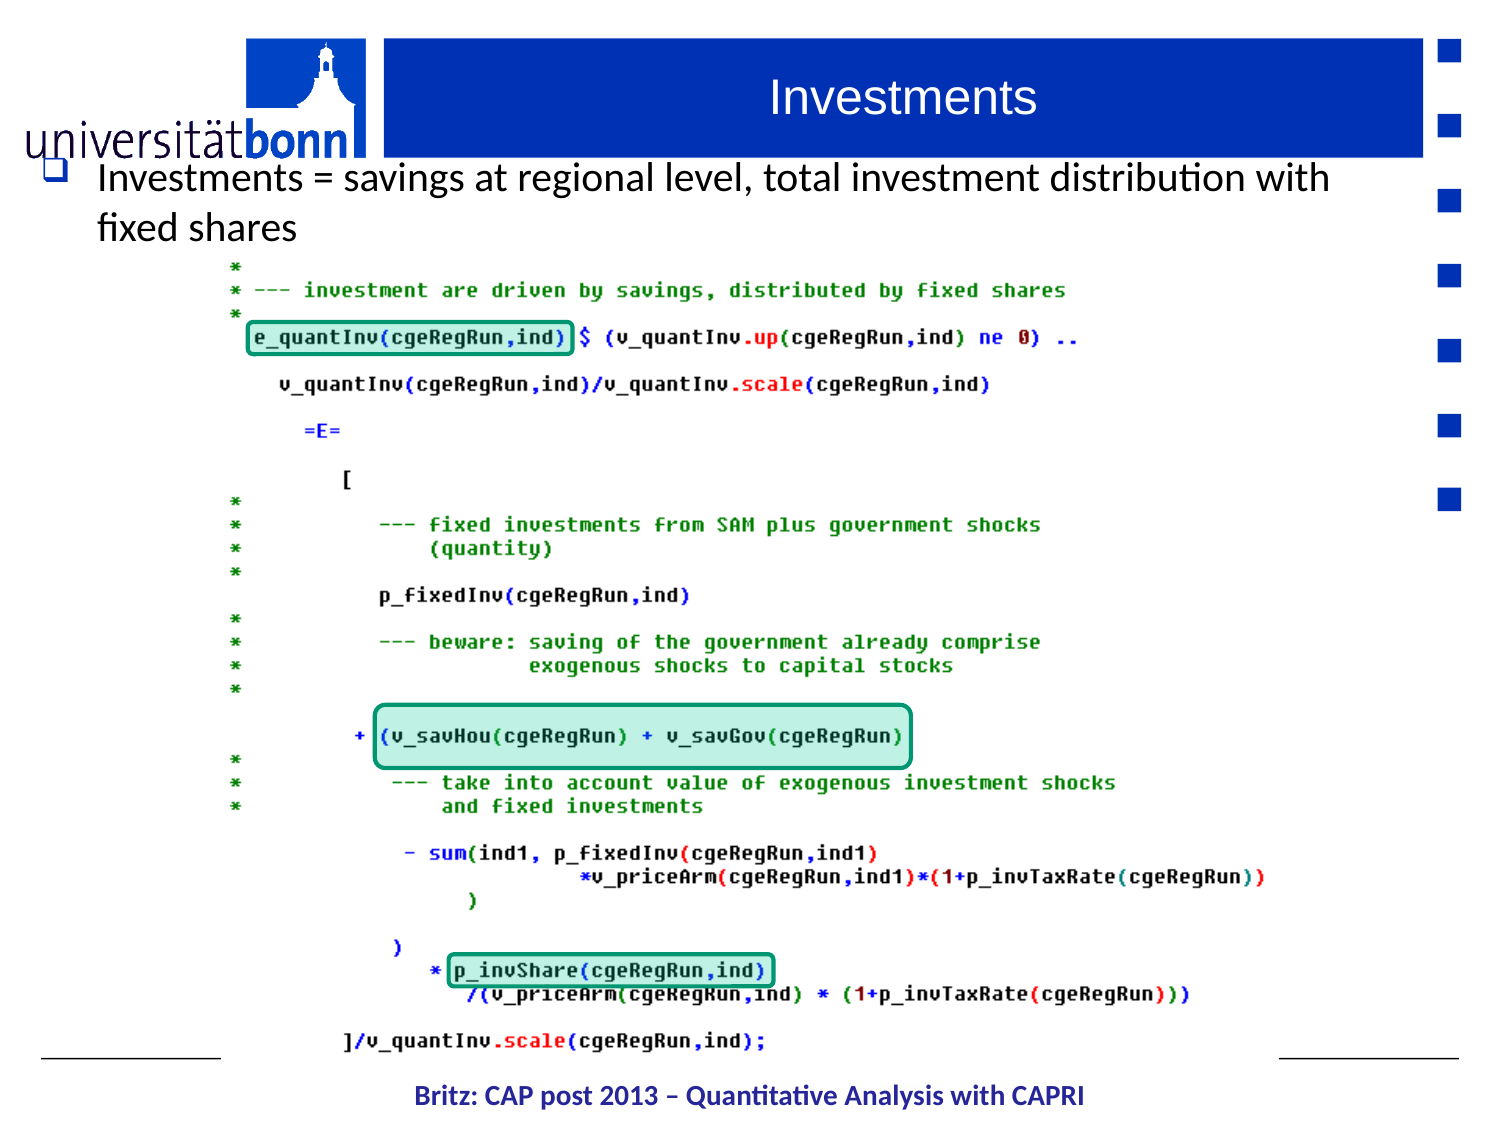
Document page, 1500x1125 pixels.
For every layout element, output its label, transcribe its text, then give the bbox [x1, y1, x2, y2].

footer Britz: CAP post 2013 – Quantitative Analysis with CAPRI [40, 1070, 1460, 1107]
title Investments [383, 38, 1424, 158]
picture [24, 36, 368, 160]
list Investments = savings at regional level, total investment distribution with fixed shares [25, 161, 1426, 239]
picture [220, 252, 1279, 1069]
